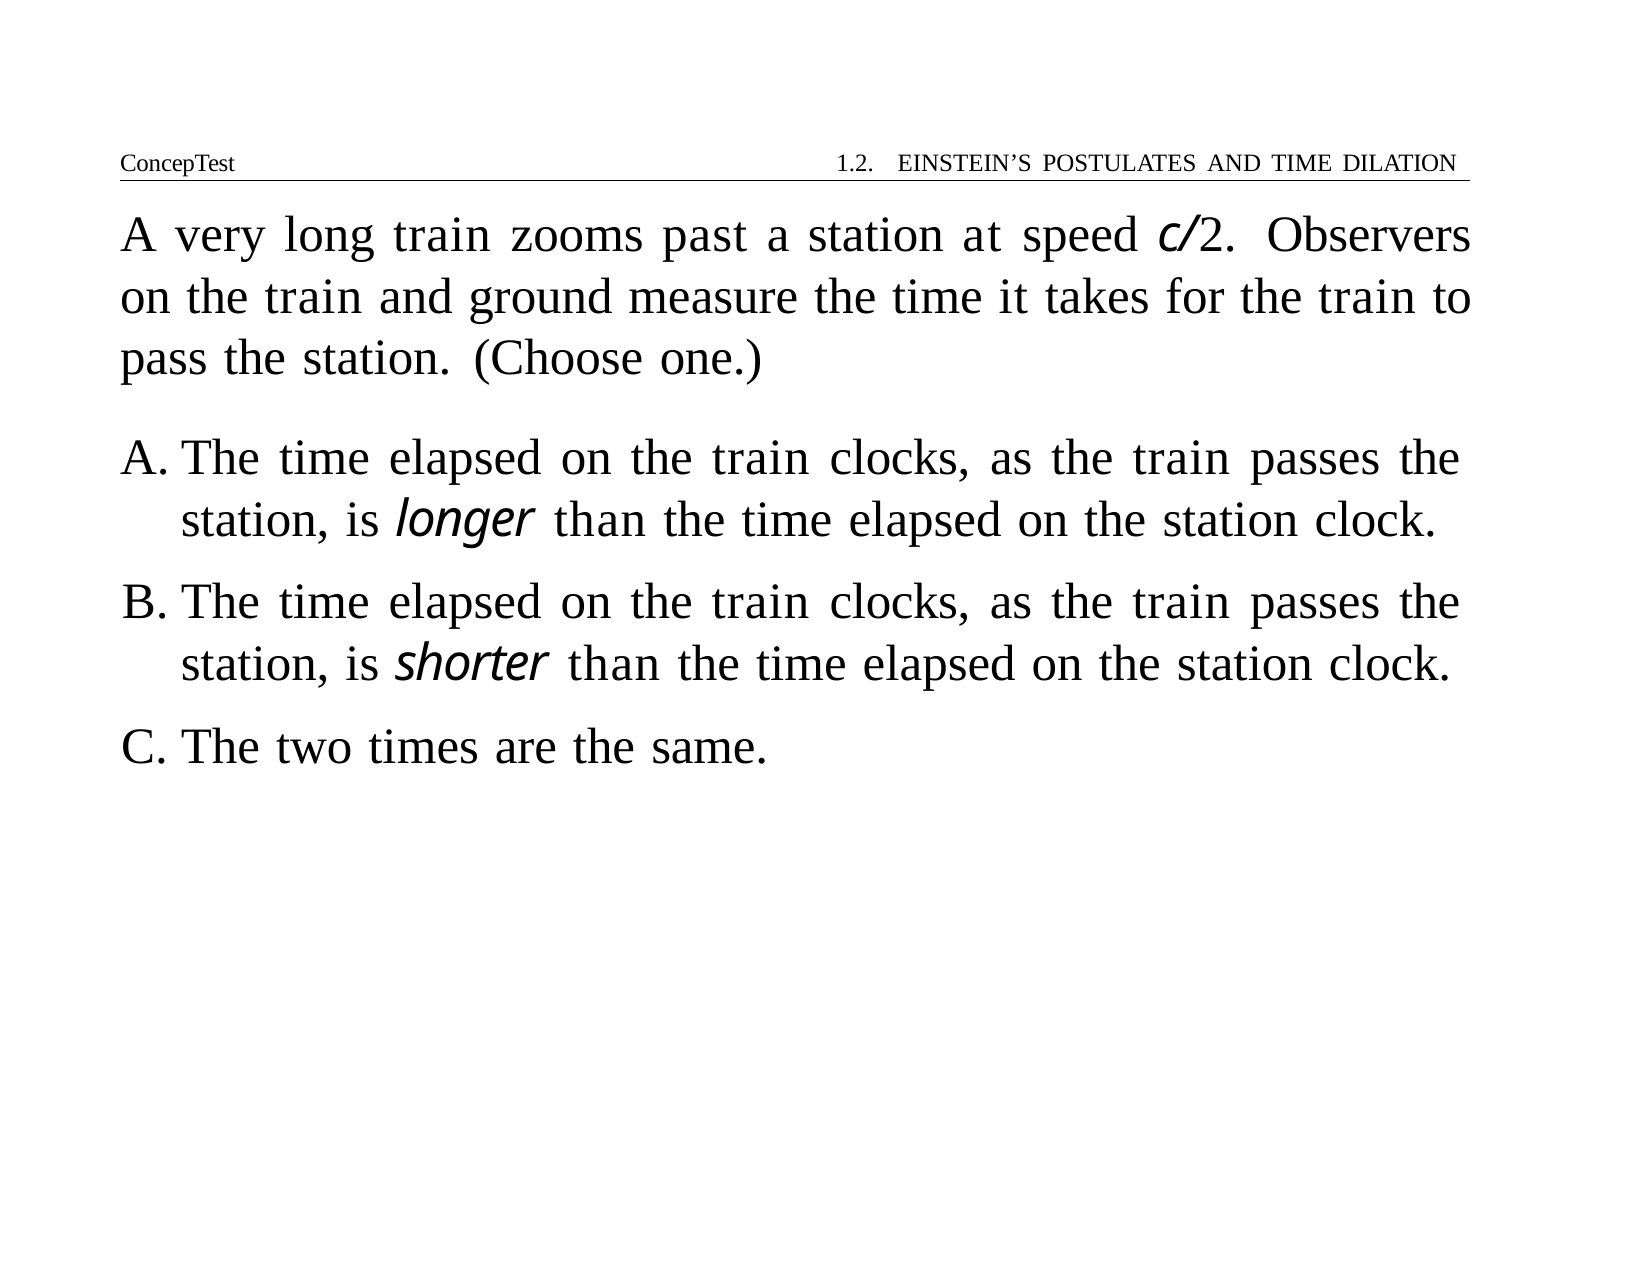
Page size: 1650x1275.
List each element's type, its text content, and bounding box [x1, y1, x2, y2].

text_box ConcepTest 1.2. EINSTEIN’S POSTULATES AND TIME DILATION [117, 144, 1473, 176]
text_box The time elapsed on the train clocks, as the train passes the station, is longer than the time elapsed on the station clock. The time elapsed on the train clocks, as the train passes the station, is shorter than the time elapsed on the station clock. The two times are the same. [117, 421, 1473, 774]
title A very long train zooms past a station at speed c/2. Observers on the train and ground measure the time it takes for the train to pass the station. (Choose one.) [117, 198, 1473, 413]
